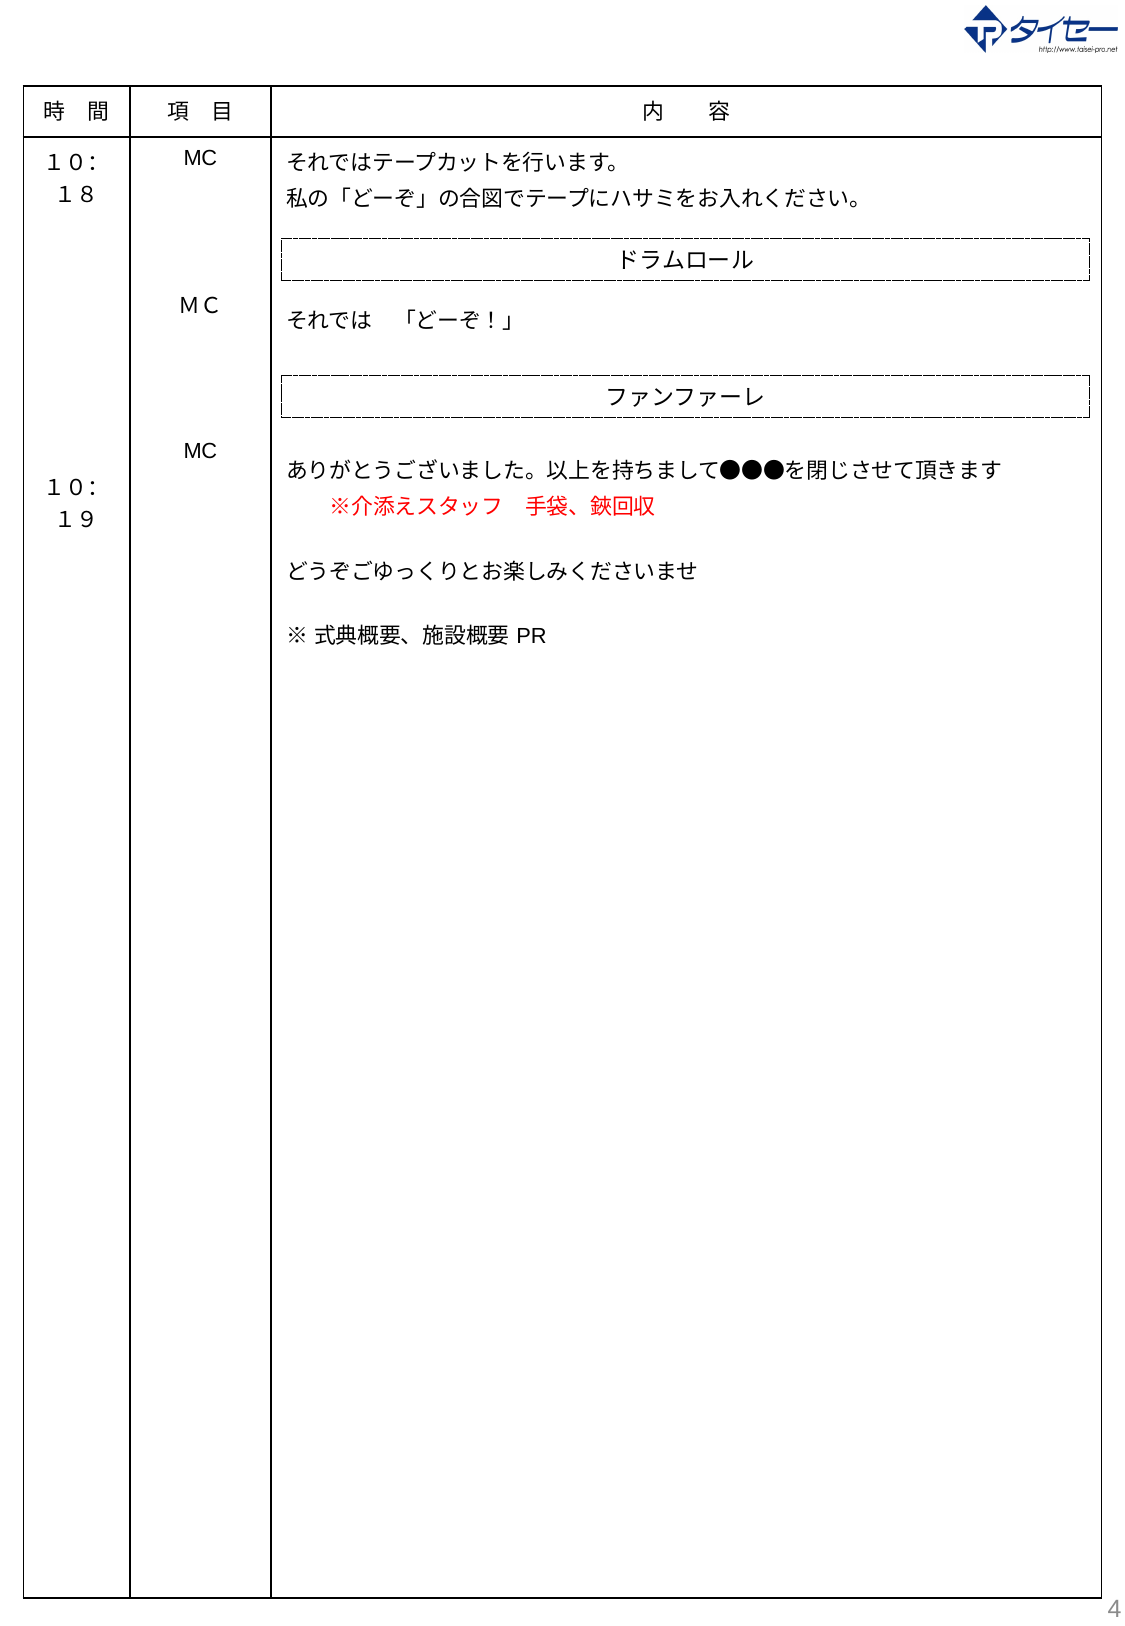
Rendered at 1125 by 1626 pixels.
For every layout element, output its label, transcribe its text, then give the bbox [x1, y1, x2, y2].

picture [964, 5, 1118, 53]
table_header 項 目 [131, 87, 270, 136]
table_cell それではテープカットを行います。 私の「どーぞ」の合図でテープにハサミをお入れください。 それでは 「どーぞ！」 ありがとうございました。以上を持ちまして●●●を閉じさせて頂きます ※介添えスタッフ 手袋、鋏回収 どうぞごゆっくりとお楽しみくださいませ ※式典概要、施設概要PR [272, 138, 1101, 1597]
table_header 内 容 [272, 87, 1101, 136]
table_cell １０：１８ １０：１９ [24, 138, 129, 1597]
slide_number 4 [874, 1563, 1125, 1625]
table_header 時 間 [24, 87, 129, 136]
text_box ドラムロール [281, 238, 1090, 281]
text_box ファンファーレ [281, 375, 1090, 418]
table_cell MC ＭＣ MC [131, 138, 270, 1597]
